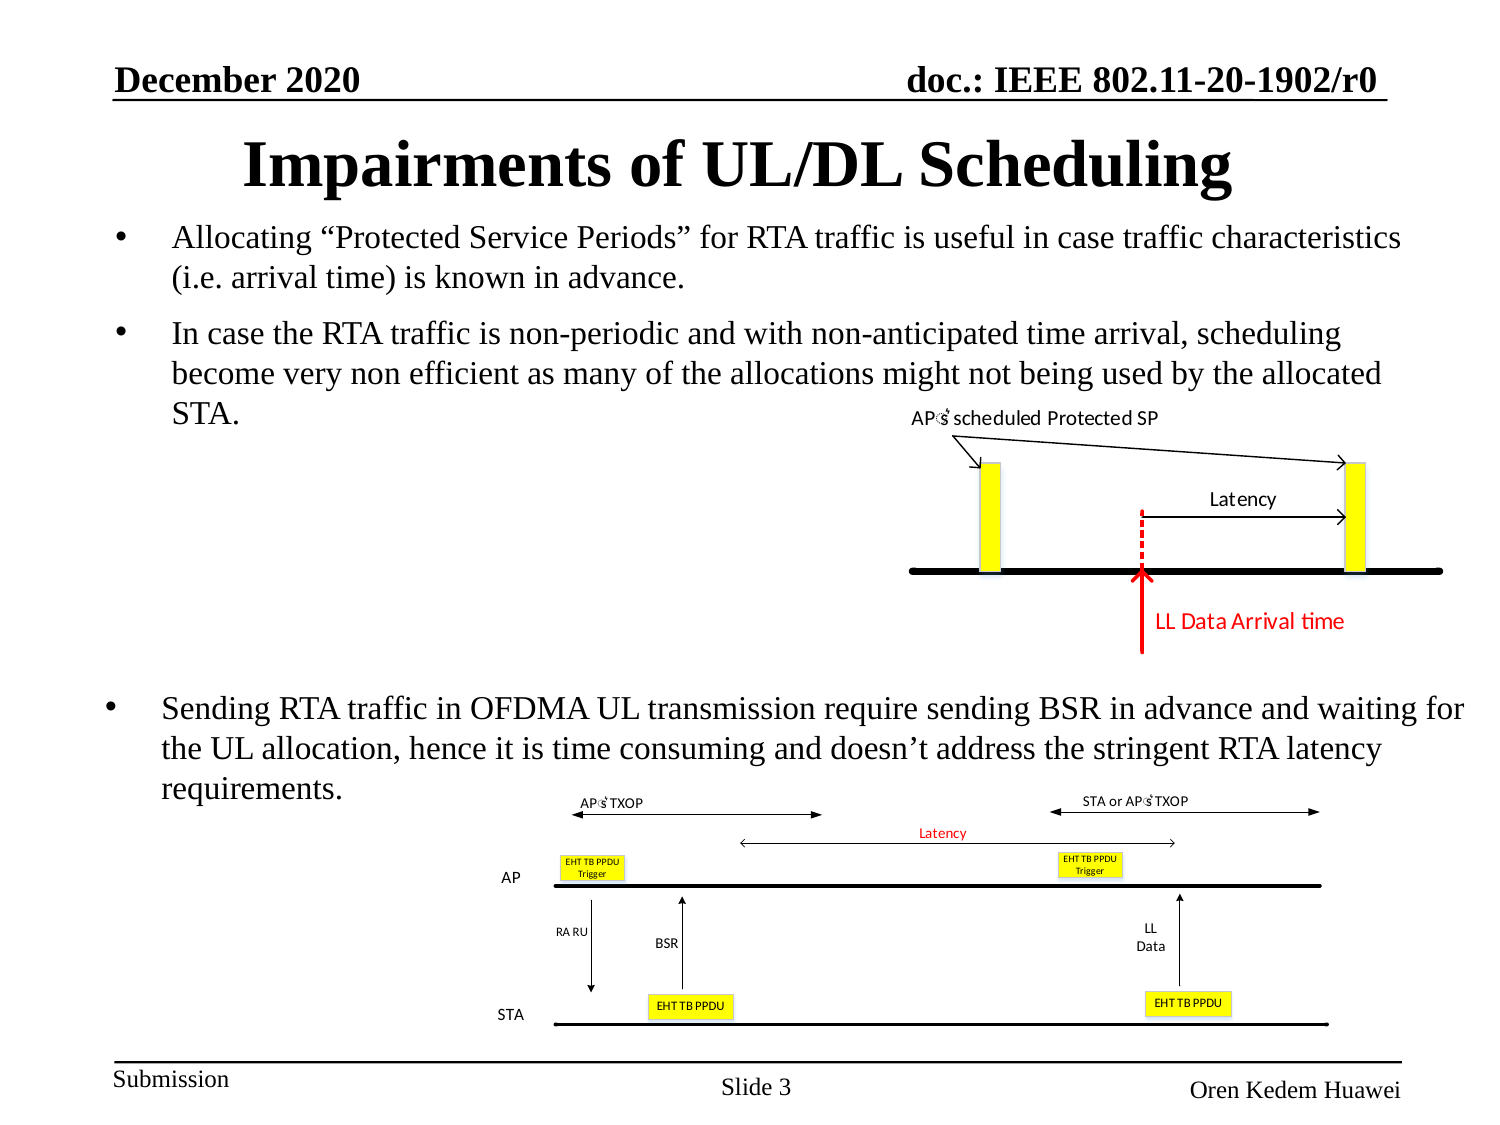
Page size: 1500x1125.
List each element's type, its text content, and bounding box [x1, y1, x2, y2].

text_box Sending RTA traffic in OFDMA UL transmission require sending BSR in advance and waiting for the UL allocation, hence it is time consuming and doesn’t address the stringent RTA latency requirements. [90, 678, 1500, 988]
slide_number Slide 3 [711, 1070, 801, 1101]
footer Oren Kedem Huawei [1186, 1073, 1402, 1105]
picture [487, 786, 1330, 1036]
list Allocating “Protected Service Periods” for RTA traffic is useful in case traffic characteristics (i.e. arrival time) is known in advance. In case the RTA traffic is non-periodic and with non-anticipated time arrival, scheduling become very non efficient as many of the allocations might not being used by the allocated STA. [100, 208, 1459, 678]
picture [897, 396, 1444, 656]
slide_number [114, 54, 368, 101]
title Impairments of UL/DL Scheduling [53, 112, 1424, 209]
